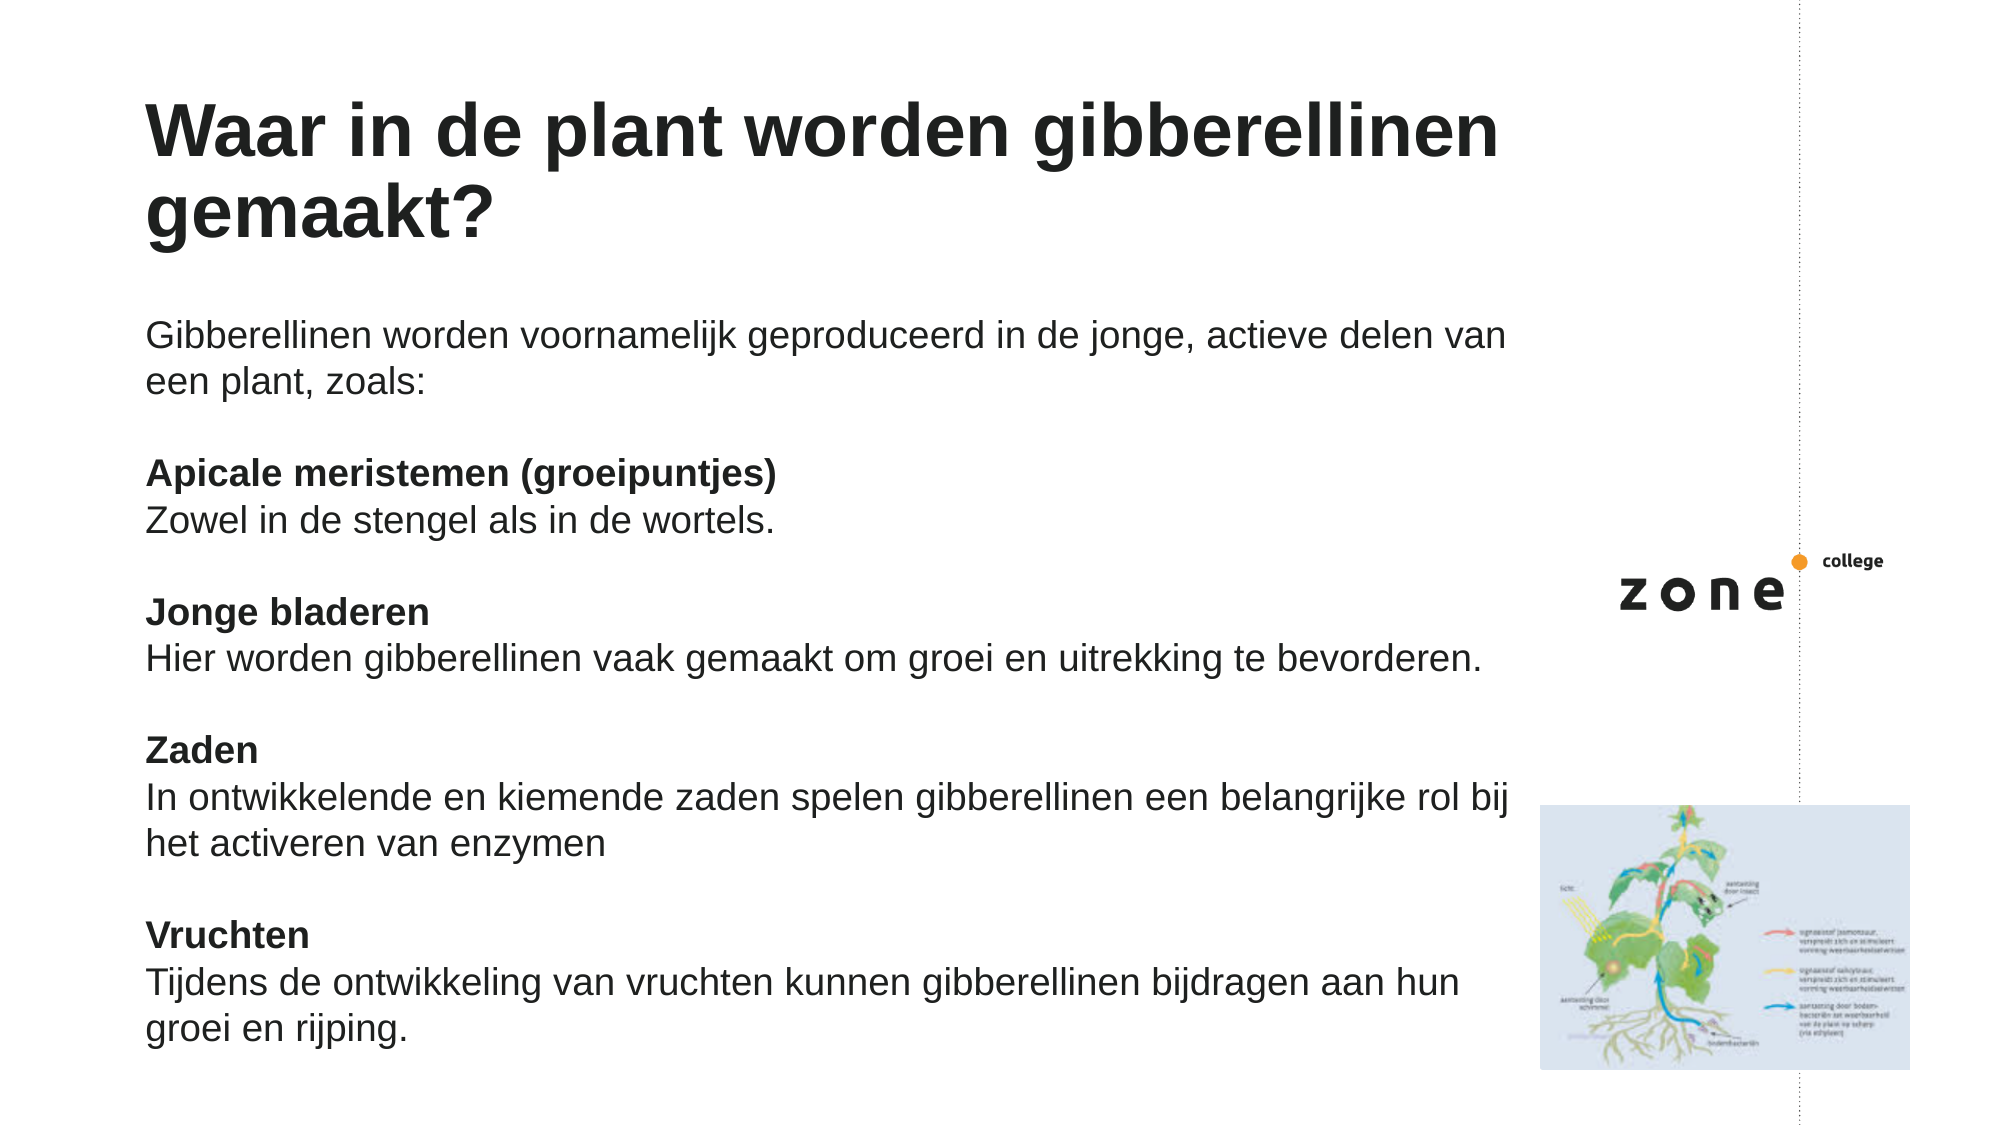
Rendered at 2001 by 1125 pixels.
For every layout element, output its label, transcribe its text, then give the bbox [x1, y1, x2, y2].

list Gibberellinen worden voornamelijk geproduceerd in de jonge, actieve delen van een plant, zoals: Apicale meristemen (groeipuntjes) Zowel in de stengel als in de wortels. Jonge bladeren Hier worden gibberellinen vaak gemaakt om groei en uitrekking te bevorderen. Zaden In ontwikkelende en kiemende zaden spelen gibberellinen een belangrijke rol bij het activeren van enzymen Vruchten Tijdens de ontwikkeling van vruchten kunnen gibberellinen bijdragen aan hun groei en rijping. [145, 309, 1523, 1070]
title Waar in de plant worden gibberellinen gemaakt? [145, 91, 1647, 255]
picture [1540, 0, 2001, 1125]
